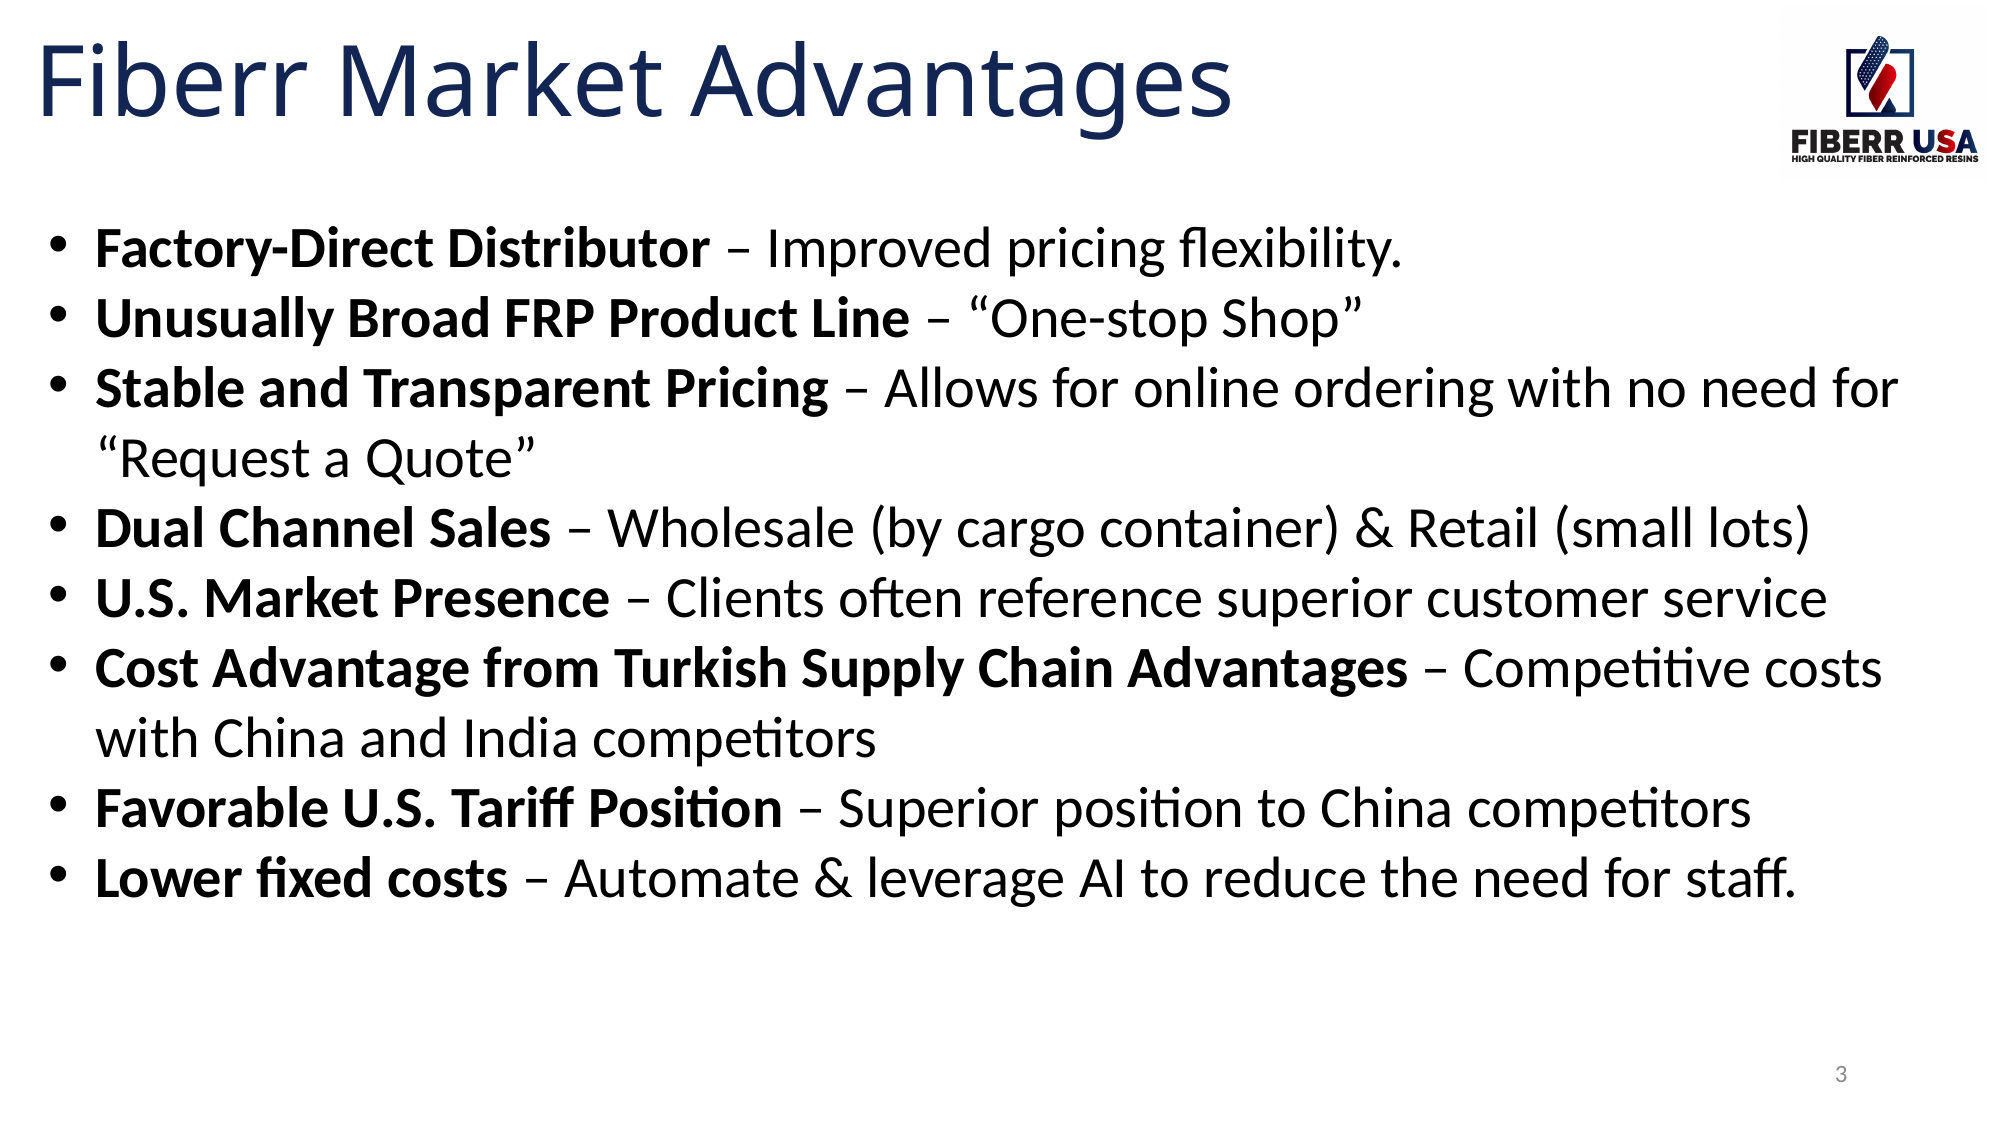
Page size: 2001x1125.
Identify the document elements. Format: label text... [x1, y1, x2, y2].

picture [1779, 6, 1988, 182]
text_box Factory-Direct Distributor – Improved pricing flexibility. Unusually Broad FRP Product Line – “One-stop Shop” Stable and Transparent Pricing – Allows for online ordering with no need for “Request a Quote” Dual Channel Sales – Wholesale (by cargo container) & Retail (small lots) U.S. Market Presence – Clients often reference superior customer service Cost Advantage from Turkish Supply Chain Advantages – Competitive costs with China and India competitors Favorable U.S. Tariff Position – Superior position to China competitors Lower fixed costs – Automate & leverage AI to reduce the need for staff. [33, 201, 1924, 916]
title Fiberr Market Advantages [19, 22, 1520, 146]
slide_number 3 [1412, 1042, 1863, 1103]
